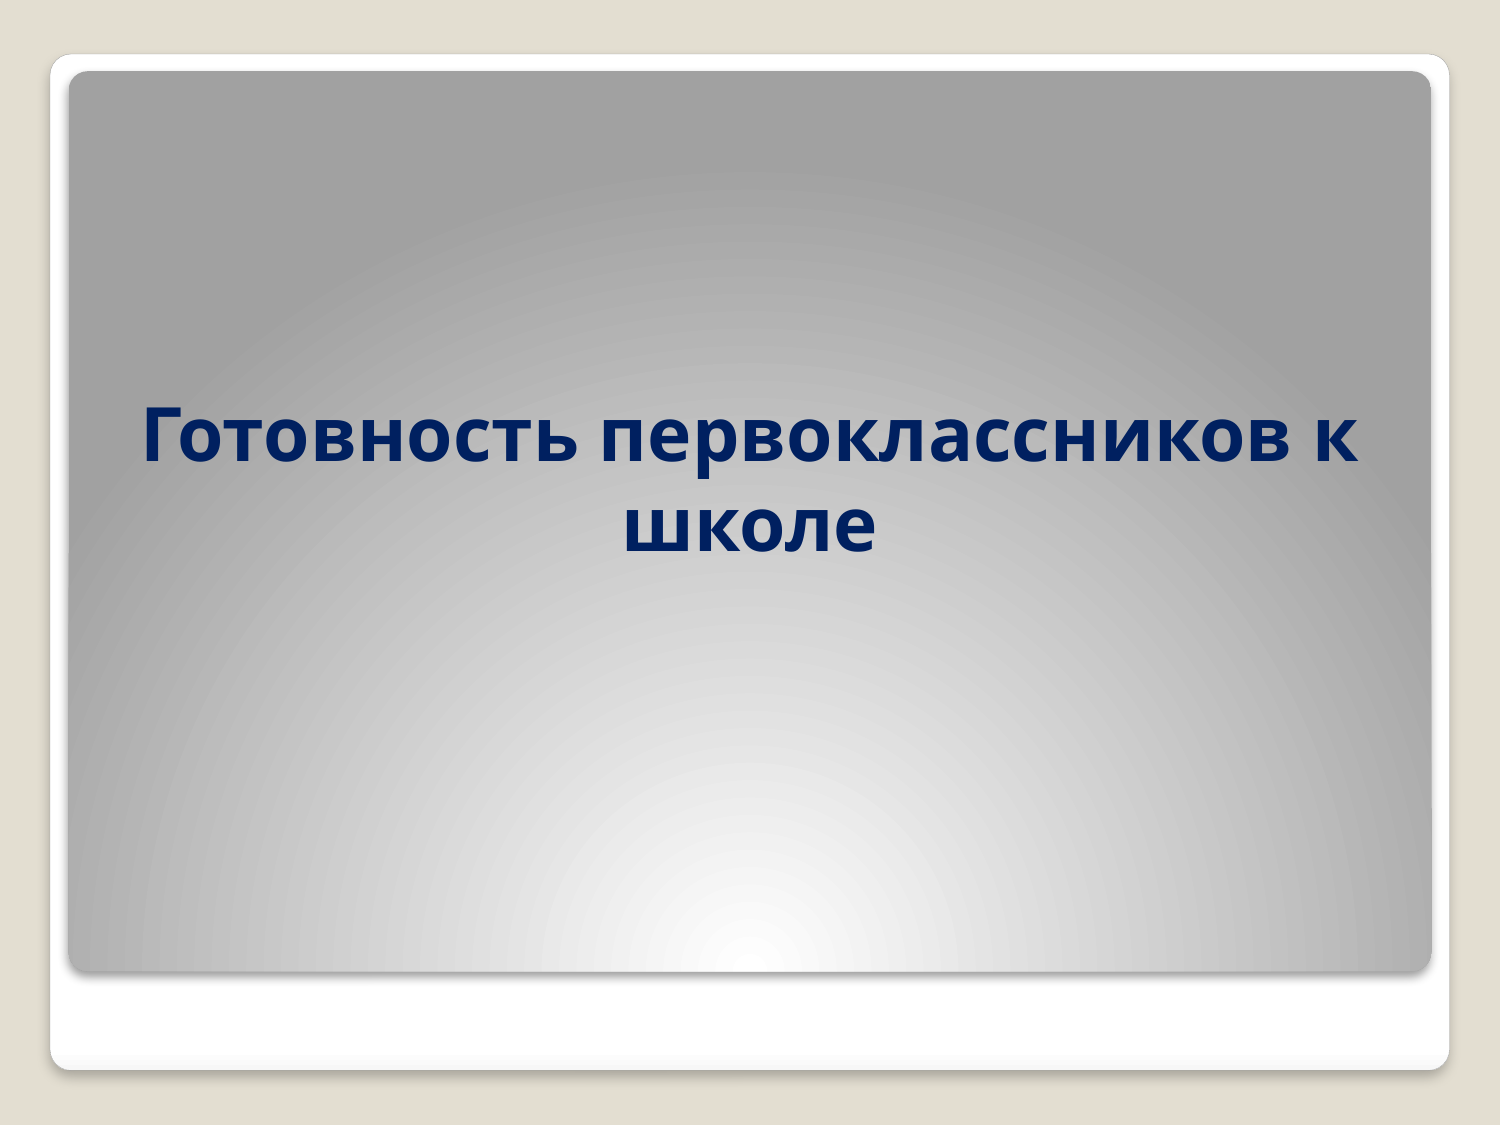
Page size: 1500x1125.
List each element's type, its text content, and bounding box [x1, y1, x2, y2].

title Готовность первоклассников к школе [75, 45, 1425, 575]
